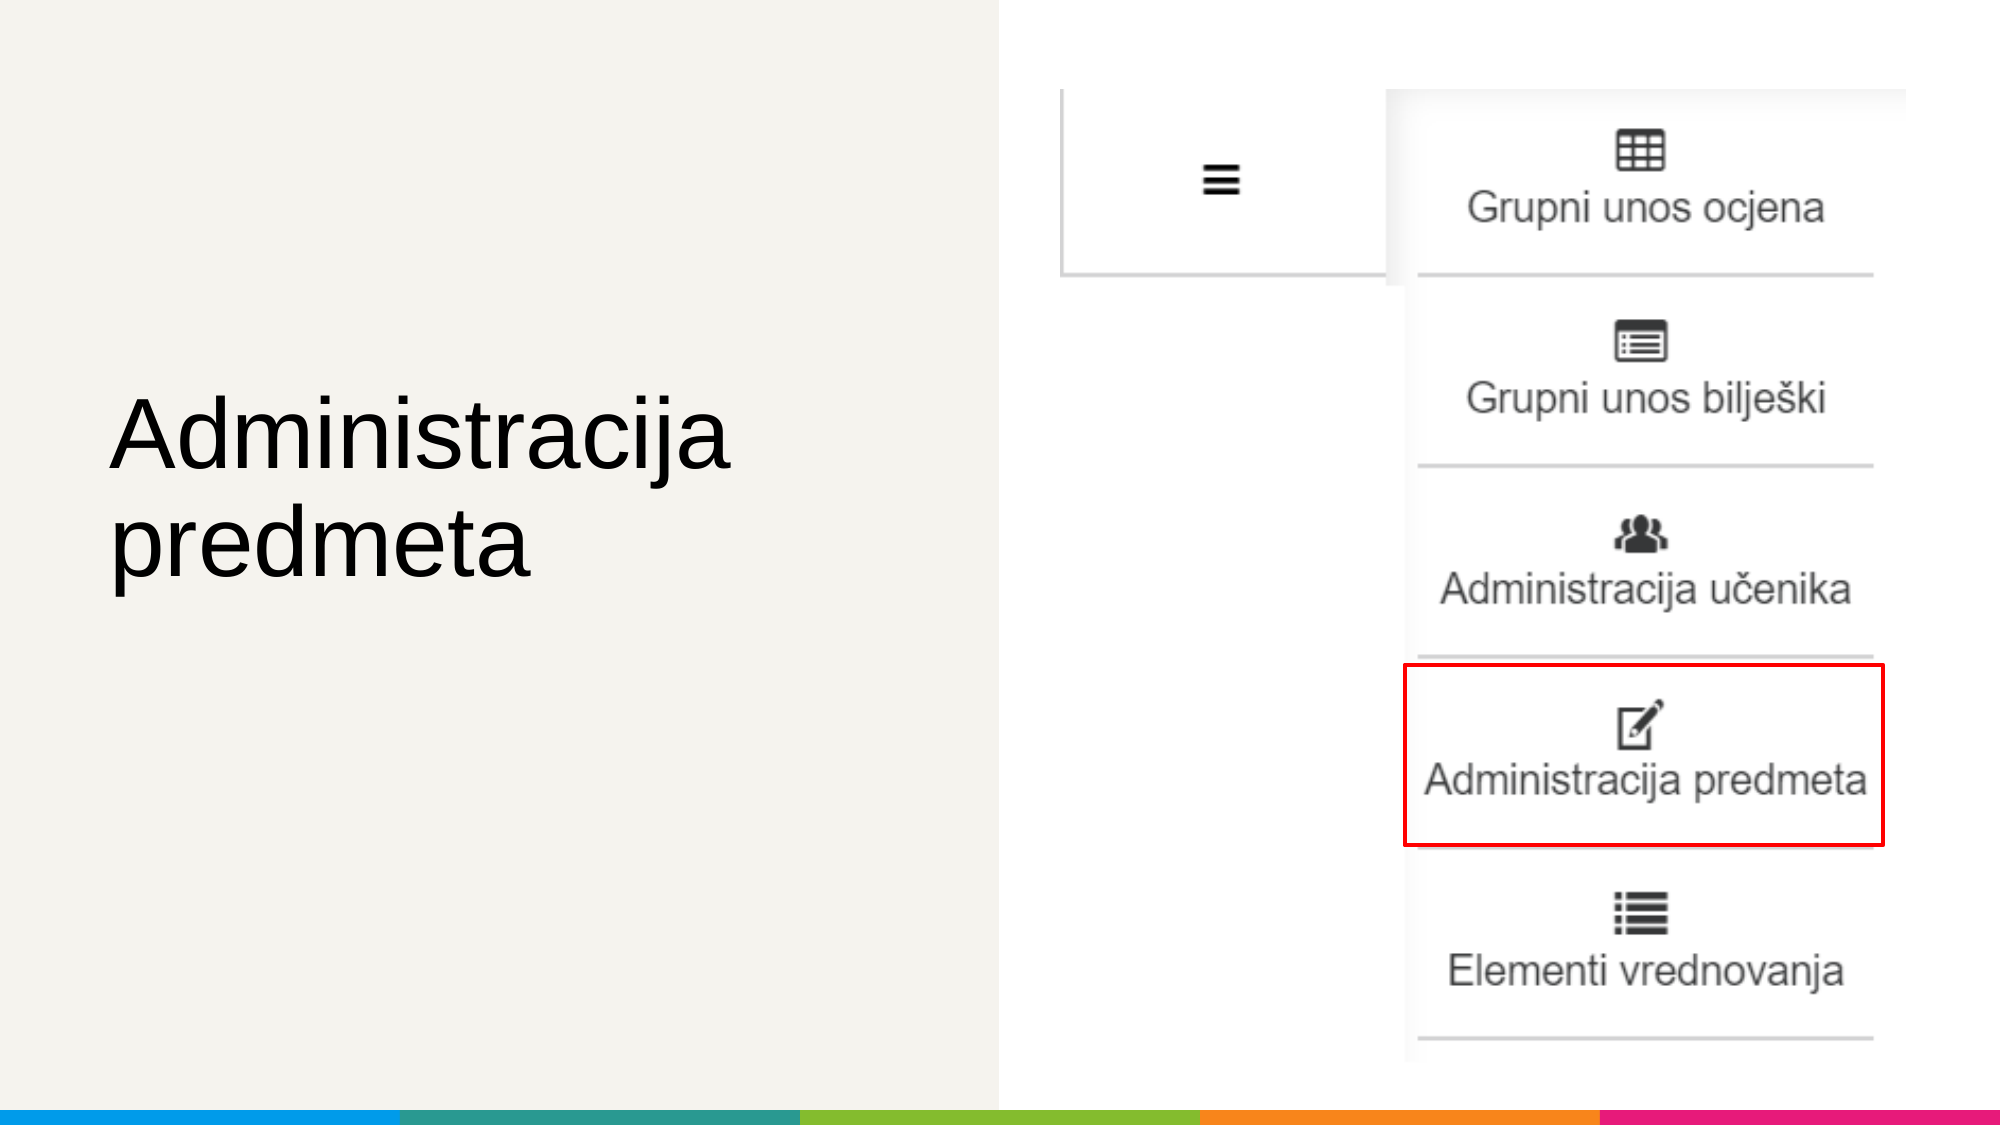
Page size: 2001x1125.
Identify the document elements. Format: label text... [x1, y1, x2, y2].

title Administracija predmeta [94, 331, 807, 607]
picture [1059, 88, 1906, 1075]
